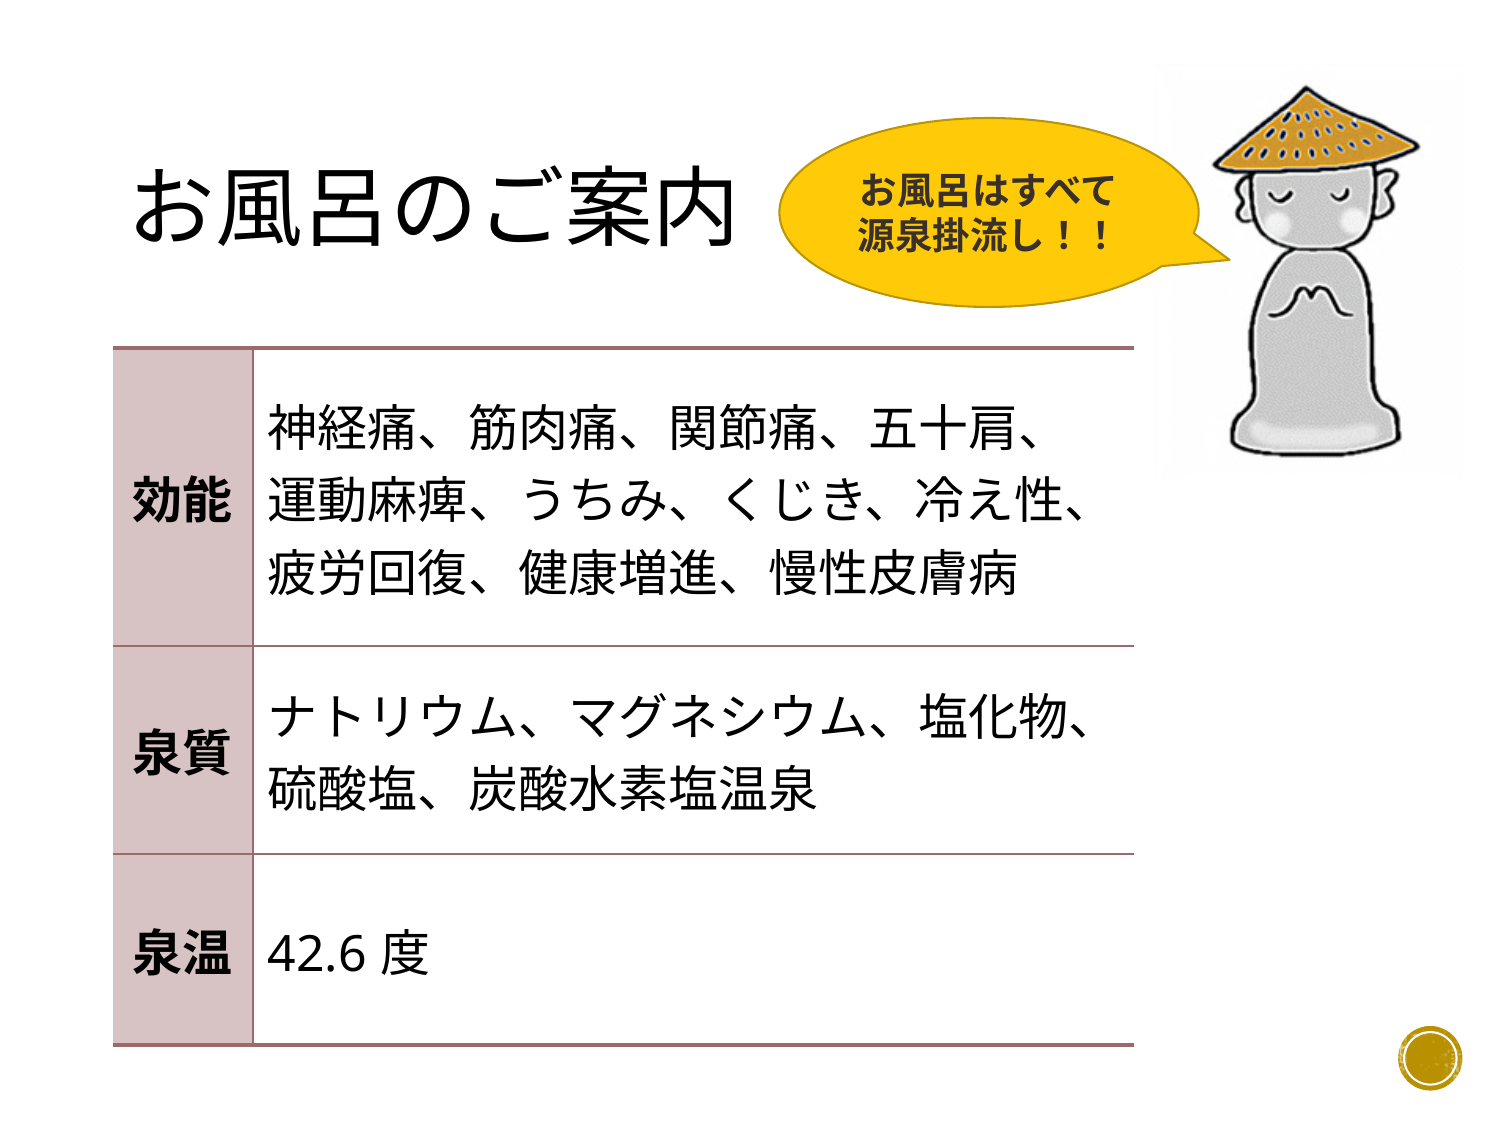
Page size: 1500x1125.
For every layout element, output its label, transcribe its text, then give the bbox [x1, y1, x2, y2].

table_cell ナトリウム、マグネシウム、塩化物、 硫酸塩、炭酸水素塩温泉 [254, 647, 1134, 853]
table_cell 42.6度 [254, 855, 1134, 1043]
table_cell 泉質 [113, 647, 252, 853]
table_header 効能 [113, 350, 252, 645]
table_cell 泉温 [113, 855, 252, 1043]
picture [1154, 63, 1465, 483]
table_header 神経痛、筋肉痛、関節痛、五十肩、 運動麻痺、うちみ、くじき、冷え性、 疲労回復、健康増進、慢性皮膚病 [254, 350, 1134, 645]
text_box お風呂はすべて源泉掛流し！！ [778, 116, 1155, 309]
title お風呂のご案内 [112, 79, 1154, 344]
